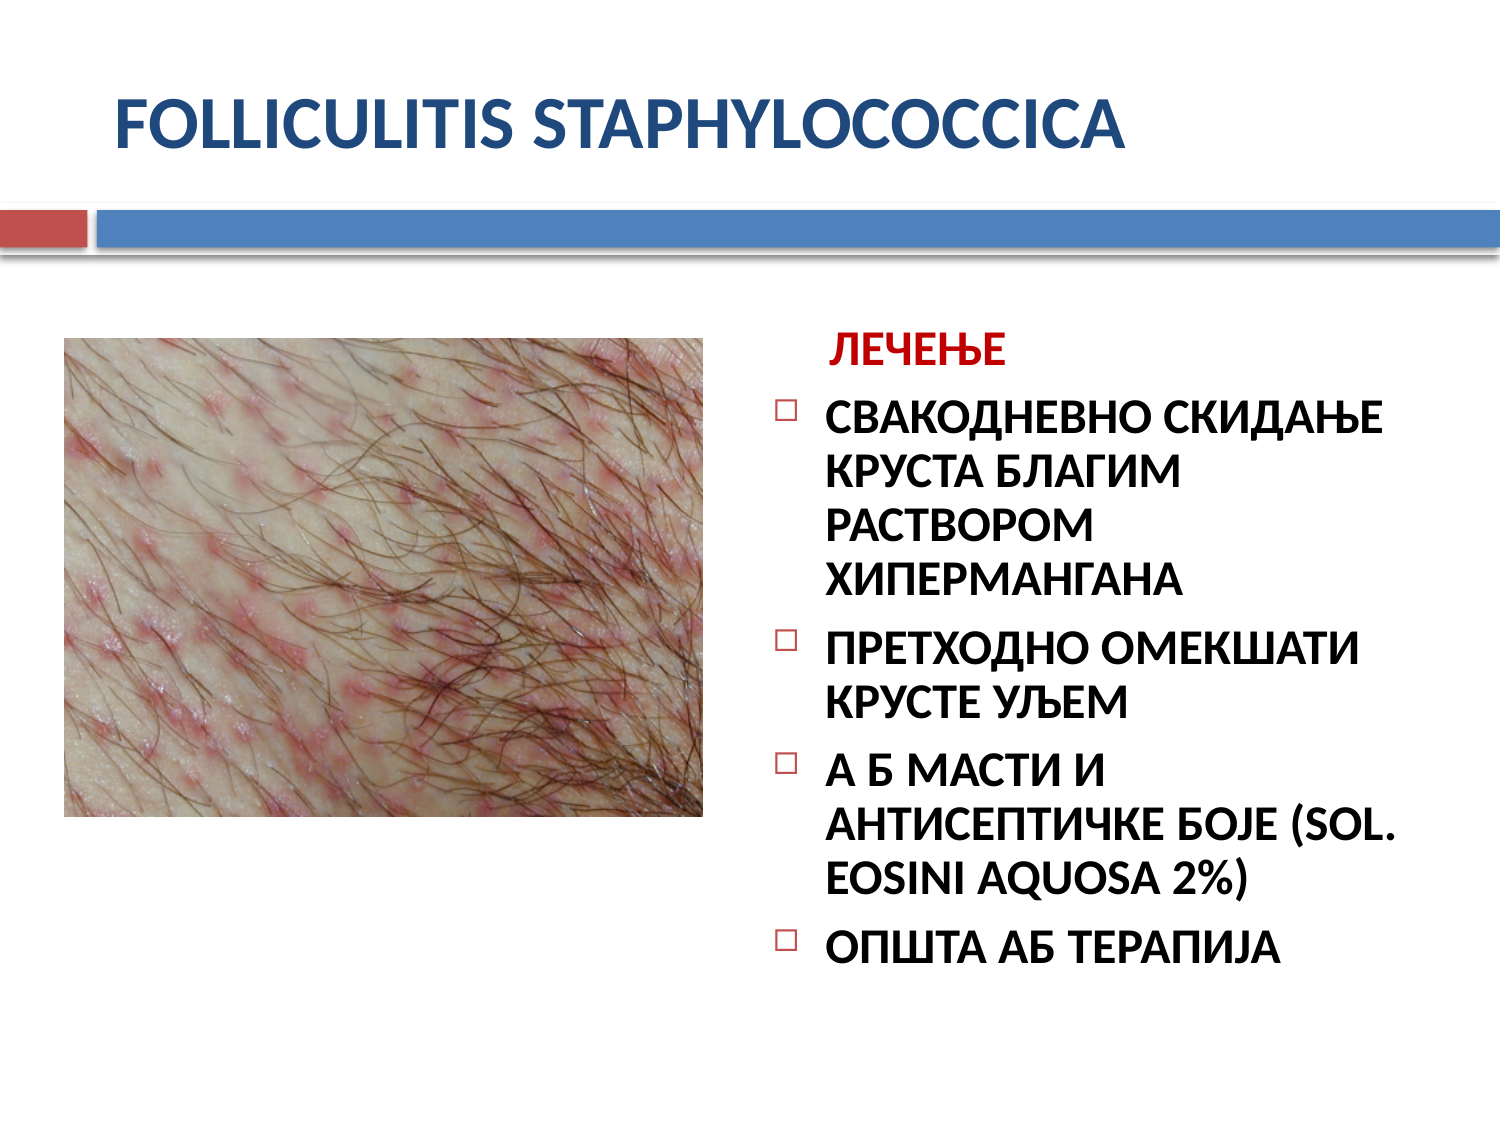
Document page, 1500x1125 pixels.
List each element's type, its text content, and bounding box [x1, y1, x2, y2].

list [64, 337, 703, 817]
list ЛЕЧЕЊЕ СВАКОДНЕВНО СКИДАЊЕ КРУСТА БЛАГИМ РАСТВОРОМ ХИПЕРМАНГАНА ПРЕТХОДНО ОМЕКШАТИ КРУСТЕ УЉЕМ А Б МАСТИ И АНТИСЕПТИЧКЕ БОЈЕ (SOL. EOSINI AQUOSA 2%) ОПШТА АБ ТЕРАПИЈА [758, 314, 1441, 1125]
title FOLLICULITIS STAPHYLOCOCCICA [99, 37, 1438, 200]
